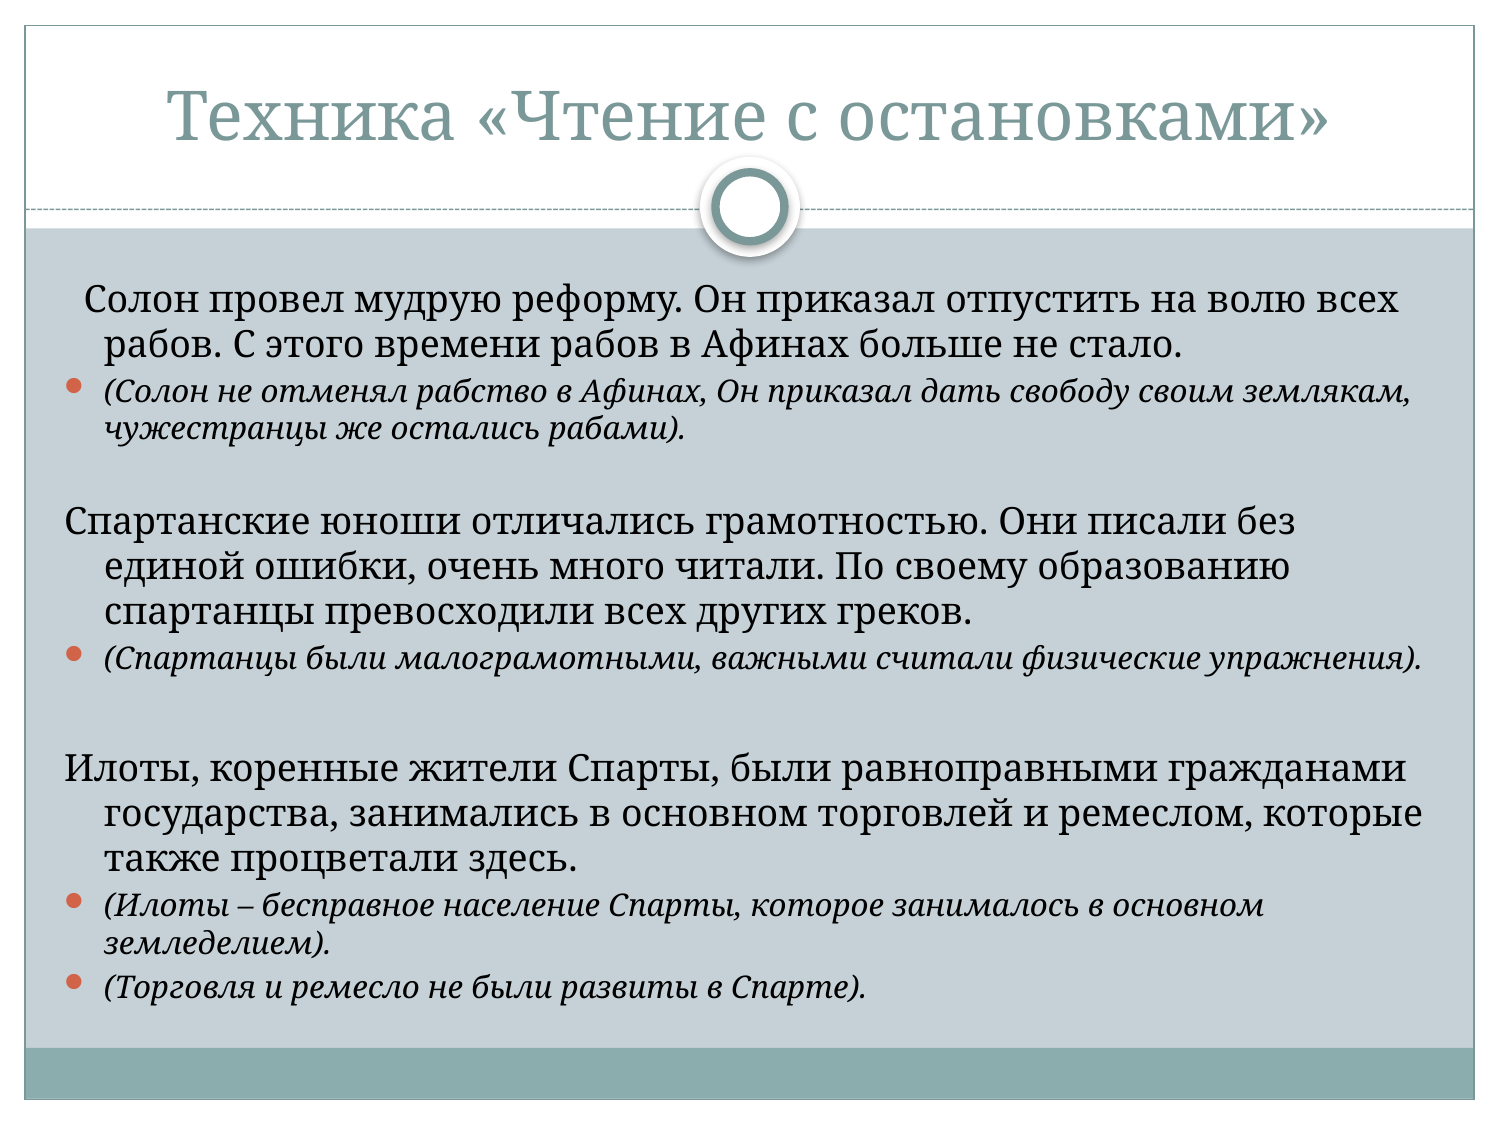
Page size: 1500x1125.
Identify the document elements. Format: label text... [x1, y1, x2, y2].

title Техника «Чтение с остановками» [49, 37, 1450, 162]
list Солон провел мудрую реформу. Он приказал отпустить на волю всех рабов. С этого времени рабов в Афинах больше не стало. (Солон не отменял рабство в Афинах, Он приказал дать свободу своим землякам, чужестранцы же остались рабами). Спартанские юноши отличались грамотностью. Они писали без единой ошибки, очень много читали. По своему образованию спартанцы превосходили всех других греков. (Спартанцы были малограмотными, важными считали физические упражнения). Илоты, коренные жители Спарты, были равноправными гражданами государства, занимались в основном торговлей и ремеслом, которые также процветали здесь. (Илоты – бесправное население Спарты, которое занималось в основном земледелием). (Торговля и ремесло не были развиты в Спарте). [49, 267, 1445, 1035]
